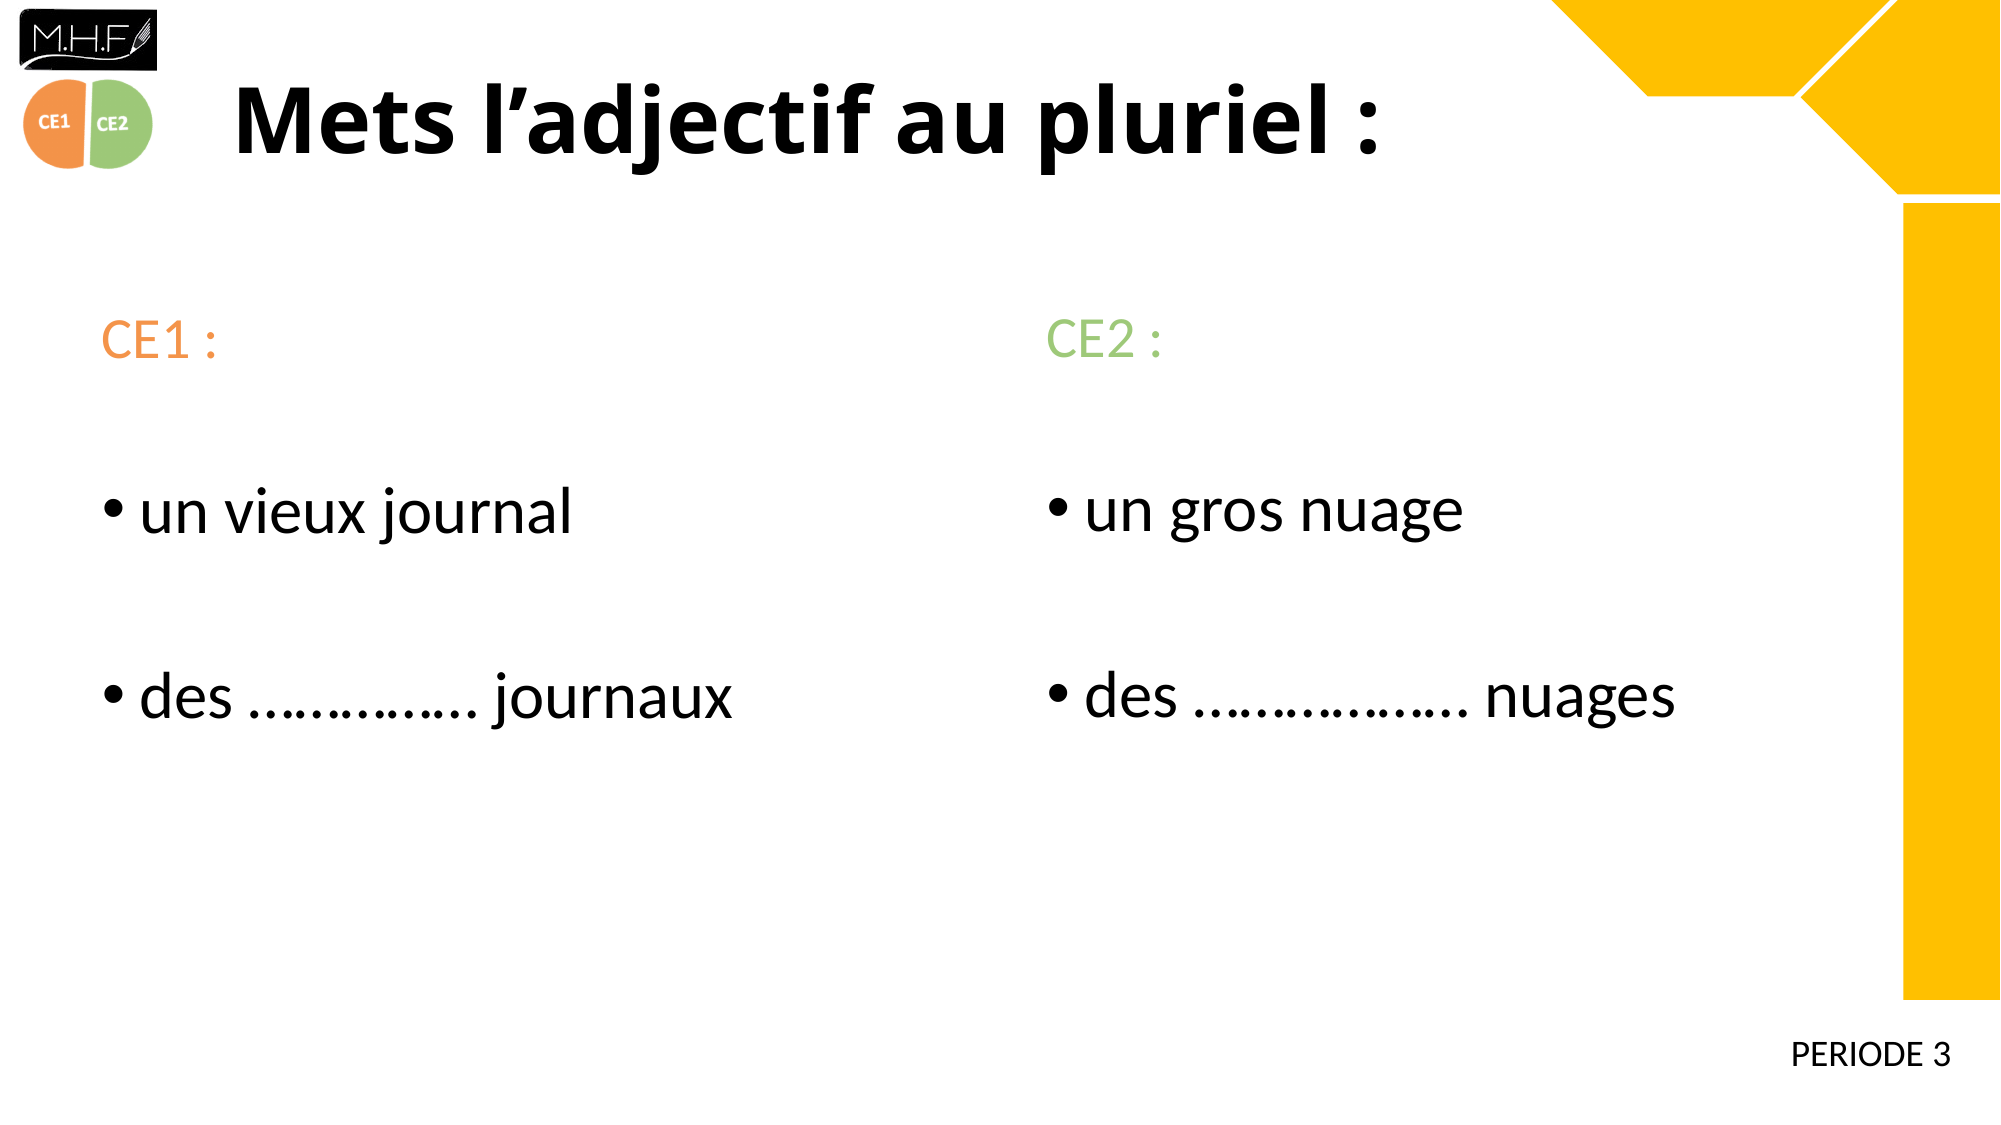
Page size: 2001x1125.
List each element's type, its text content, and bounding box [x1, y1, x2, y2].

text_box [1902, 202, 2000, 1001]
picture [1, 7, 177, 207]
text_box PERIODE 3 [1362, 1021, 1967, 1125]
list CE1 : un vieux journal des …………… journaux [86, 300, 897, 1015]
text_box [1799, 0, 2000, 196]
title Mets l’adjectif au pluriel : [216, 15, 1763, 233]
text_box CE2 : un gros nuage des ……………… nuages [1031, 299, 1853, 1014]
text_box [1549, 0, 1892, 98]
